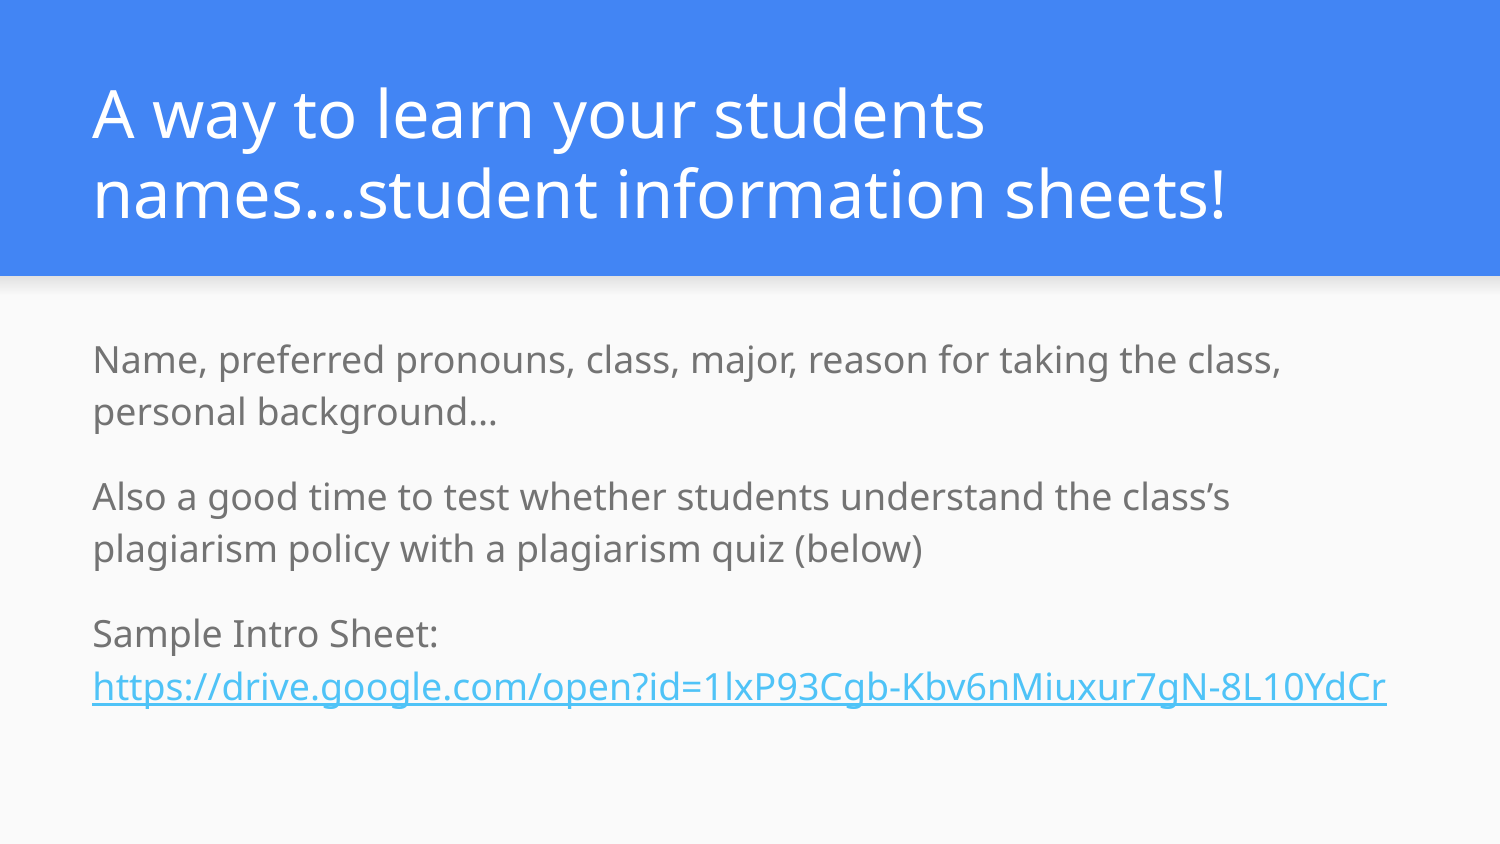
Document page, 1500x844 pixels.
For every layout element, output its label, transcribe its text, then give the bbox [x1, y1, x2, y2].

title A way to learn your students names...student information sheets! [77, 121, 1427, 248]
list Name, preferred pronouns, class, major, reason for taking the class, personal background… Also a good time to test whether students understand the class’s plagiarism policy with a plagiarism quiz (below) Sample Intro Sheet: https://drive.google.com/open?id=1lxP93Cgb-Kbv6nMiuxur7gN-8L10YdCr [77, 314, 1427, 760]
